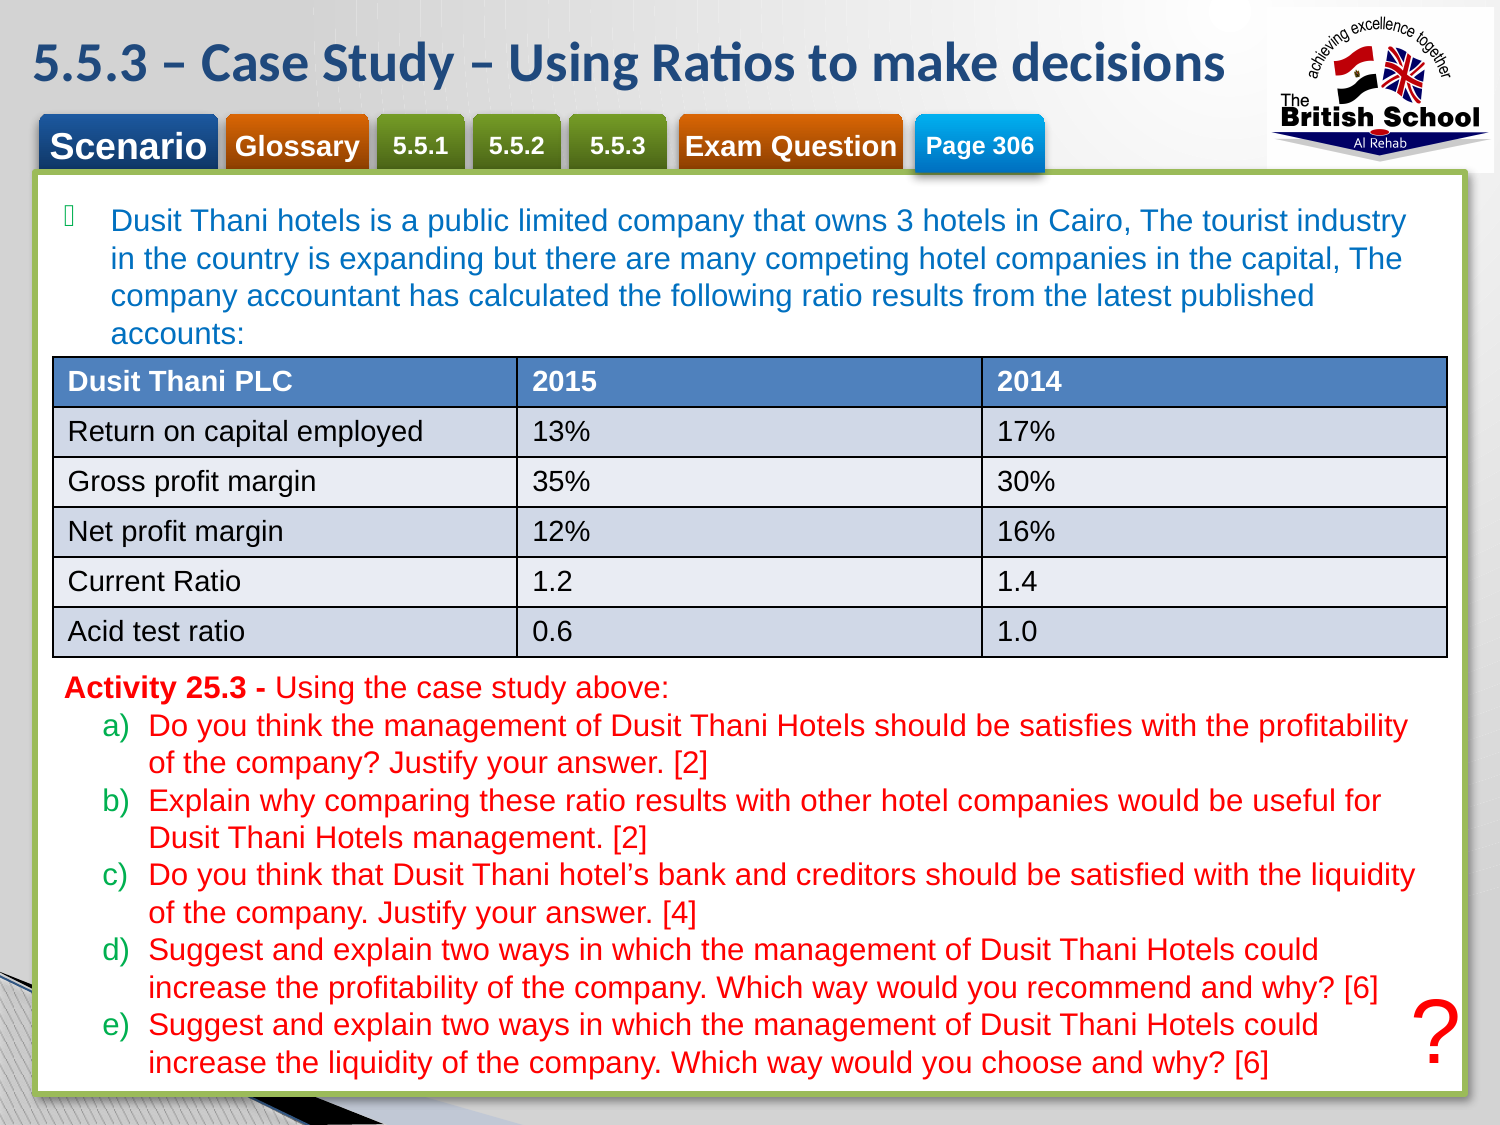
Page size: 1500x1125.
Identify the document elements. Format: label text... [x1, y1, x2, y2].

table_cell 1.2 [518, 558, 981, 606]
table_cell Net profit margin [54, 508, 516, 556]
table_cell 1.0 [983, 608, 1446, 656]
table_header 2014 [983, 358, 1446, 406]
table_header 2015 [518, 358, 981, 406]
table_cell Acid test ratio [54, 608, 516, 656]
table_cell Current Ratio [54, 558, 516, 606]
table_cell Gross profit margin [54, 458, 516, 506]
text_box Page 306 [915, 114, 1046, 173]
picture [281, 1114, 303, 1125]
picture [1267, 7, 1495, 173]
title 5.5.3 – Case Study – Using Ratios to make decisions [17, 7, 1270, 110]
table_cell 30% [983, 458, 1446, 506]
table_cell Return on capital employed [54, 408, 516, 456]
table_cell 0.6 [518, 608, 981, 656]
table_cell 17% [983, 408, 1446, 456]
table_cell 1.4 [983, 558, 1446, 606]
text_box ? [1395, 964, 1455, 1089]
table_cell 12% [518, 508, 981, 556]
table_cell 16% [983, 508, 1446, 556]
table_cell 13% [518, 408, 981, 456]
table_header Dusit Thani PLC [54, 358, 516, 406]
table_cell 35% [518, 458, 981, 506]
text_box Dusit Thani hotels is a public limited company that owns 3 hotels in Cairo, The tourist industry in the country is expanding but there are many competing hotel companies in the capital, The company accountant has calculated the following ratio results from the latest published accounts: Activity 25.3 - Using the case study above: Do you think the management of Dusit Thani Hotels should be satisfies with the profitability of the company? Justify your answer. [2] Explain why comparing these ratio results with other hotel companies would be useful for Dusit Thani Hotels management. [2] Do you think that Dusit Thani hotel’s bank and creditors should be satisfied with the liquidity of the company. Justify your answer. [4] Suggest and explain two ways in which the management of Dusit Thani Hotels could increase the profitability of the company. Which way would you recommend and why? [6] Suggest and explain two ways in which the management of Dusit Thani Hotels could increase the liquidity of the company. Which way would you choose and why? [6] [49, 193, 1447, 1087]
